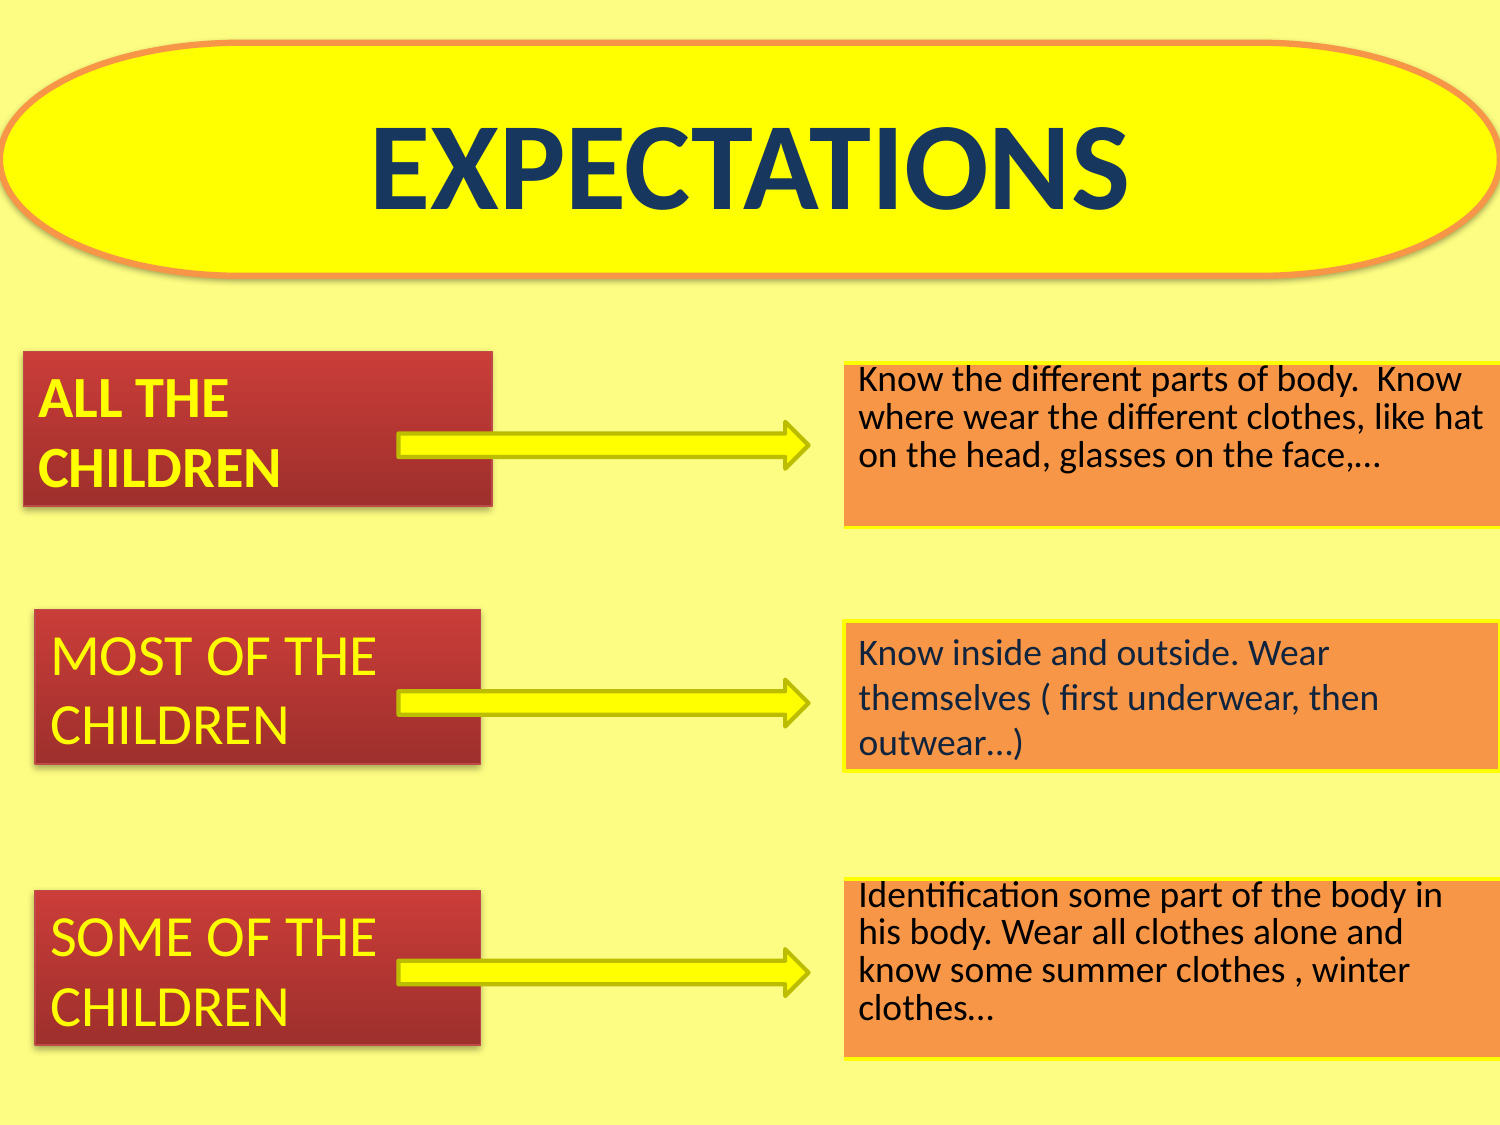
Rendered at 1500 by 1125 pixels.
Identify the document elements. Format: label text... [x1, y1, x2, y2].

table_header Know the different parts of body. Know where wear the different clothes, like hat on the head, glasses on the face,… [844, 365, 1500, 526]
table_header Identification some part of the body in his body. Wear all clothes alone and know some summer clothes , winter clothes… [844, 881, 1500, 1057]
text_box MOST OF THE CHILDREN [35, 609, 481, 764]
text_box [398, 421, 809, 469]
text_box [398, 679, 809, 727]
text_box ALL THE CHILDREN [23, 351, 493, 507]
text_box Know inside and outside. Wear themselves ( first underwear, then outwear…) [843, 621, 1500, 771]
text_box SOME OF THE CHILDREN [35, 890, 481, 1046]
text_box EXPECTATIONS [0, 42, 1500, 276]
text_box [398, 949, 809, 997]
